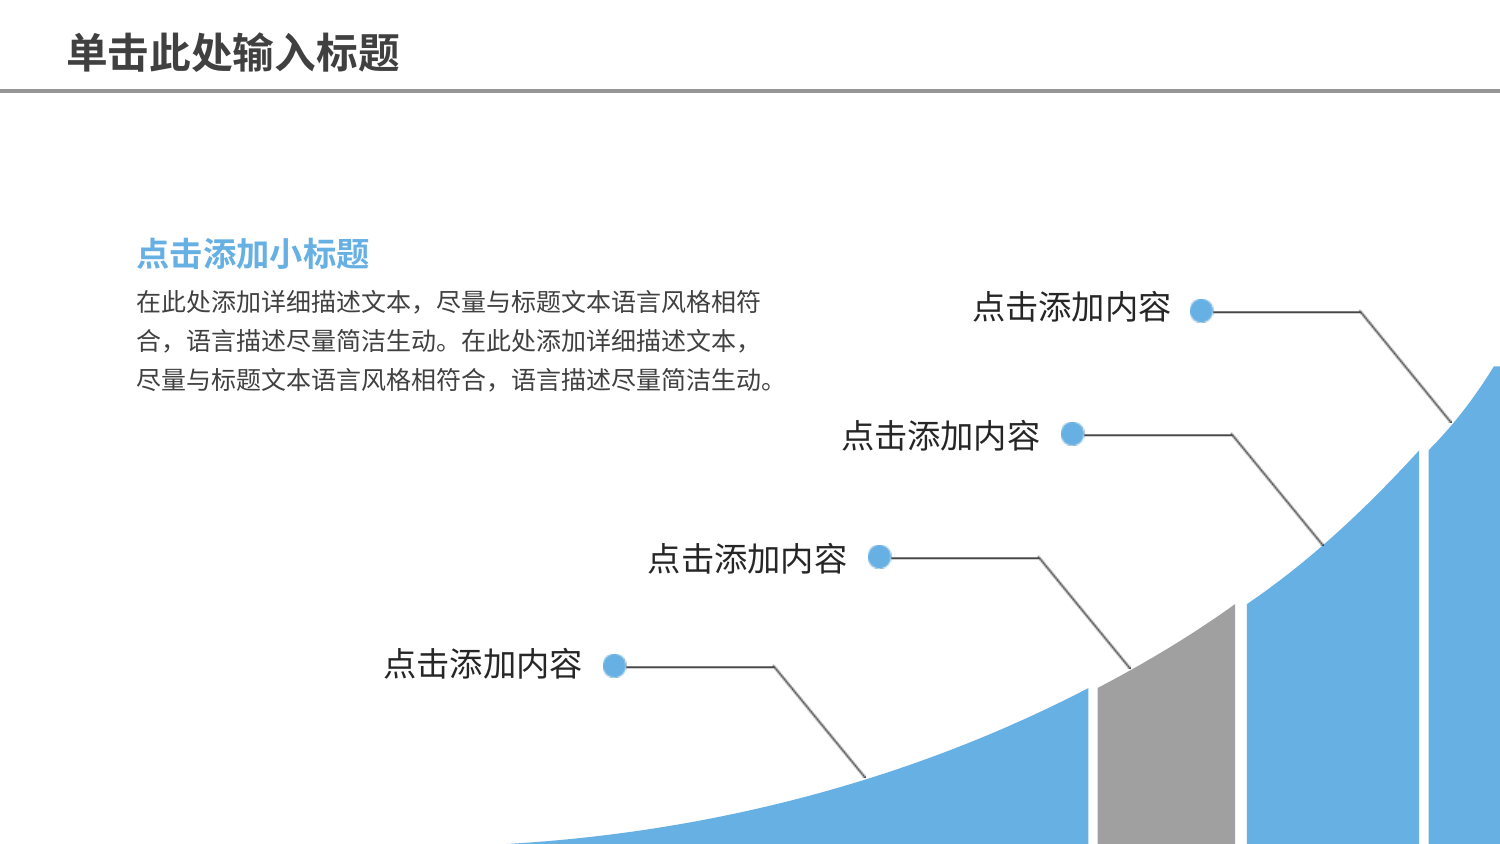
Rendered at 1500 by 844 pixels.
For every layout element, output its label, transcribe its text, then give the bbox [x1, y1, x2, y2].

text_box 点击添加内容 [956, 280, 1188, 332]
picture [603, 653, 867, 778]
text_box 点击添加内容 [367, 637, 497, 689]
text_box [502, 366, 1500, 844]
text_box 点击添加小标题 在此处添加详细描述文本，尽量与标题文本语言风格相符合，语言描述尽量简洁生动。在此处添加详细描述文本，尽量与标题文本语言风格相符合，语言描述尽量简洁生动。 [125, 227, 786, 399]
picture [868, 298, 1452, 669]
text_box 单击此处输入标题 [51, 9, 443, 85]
